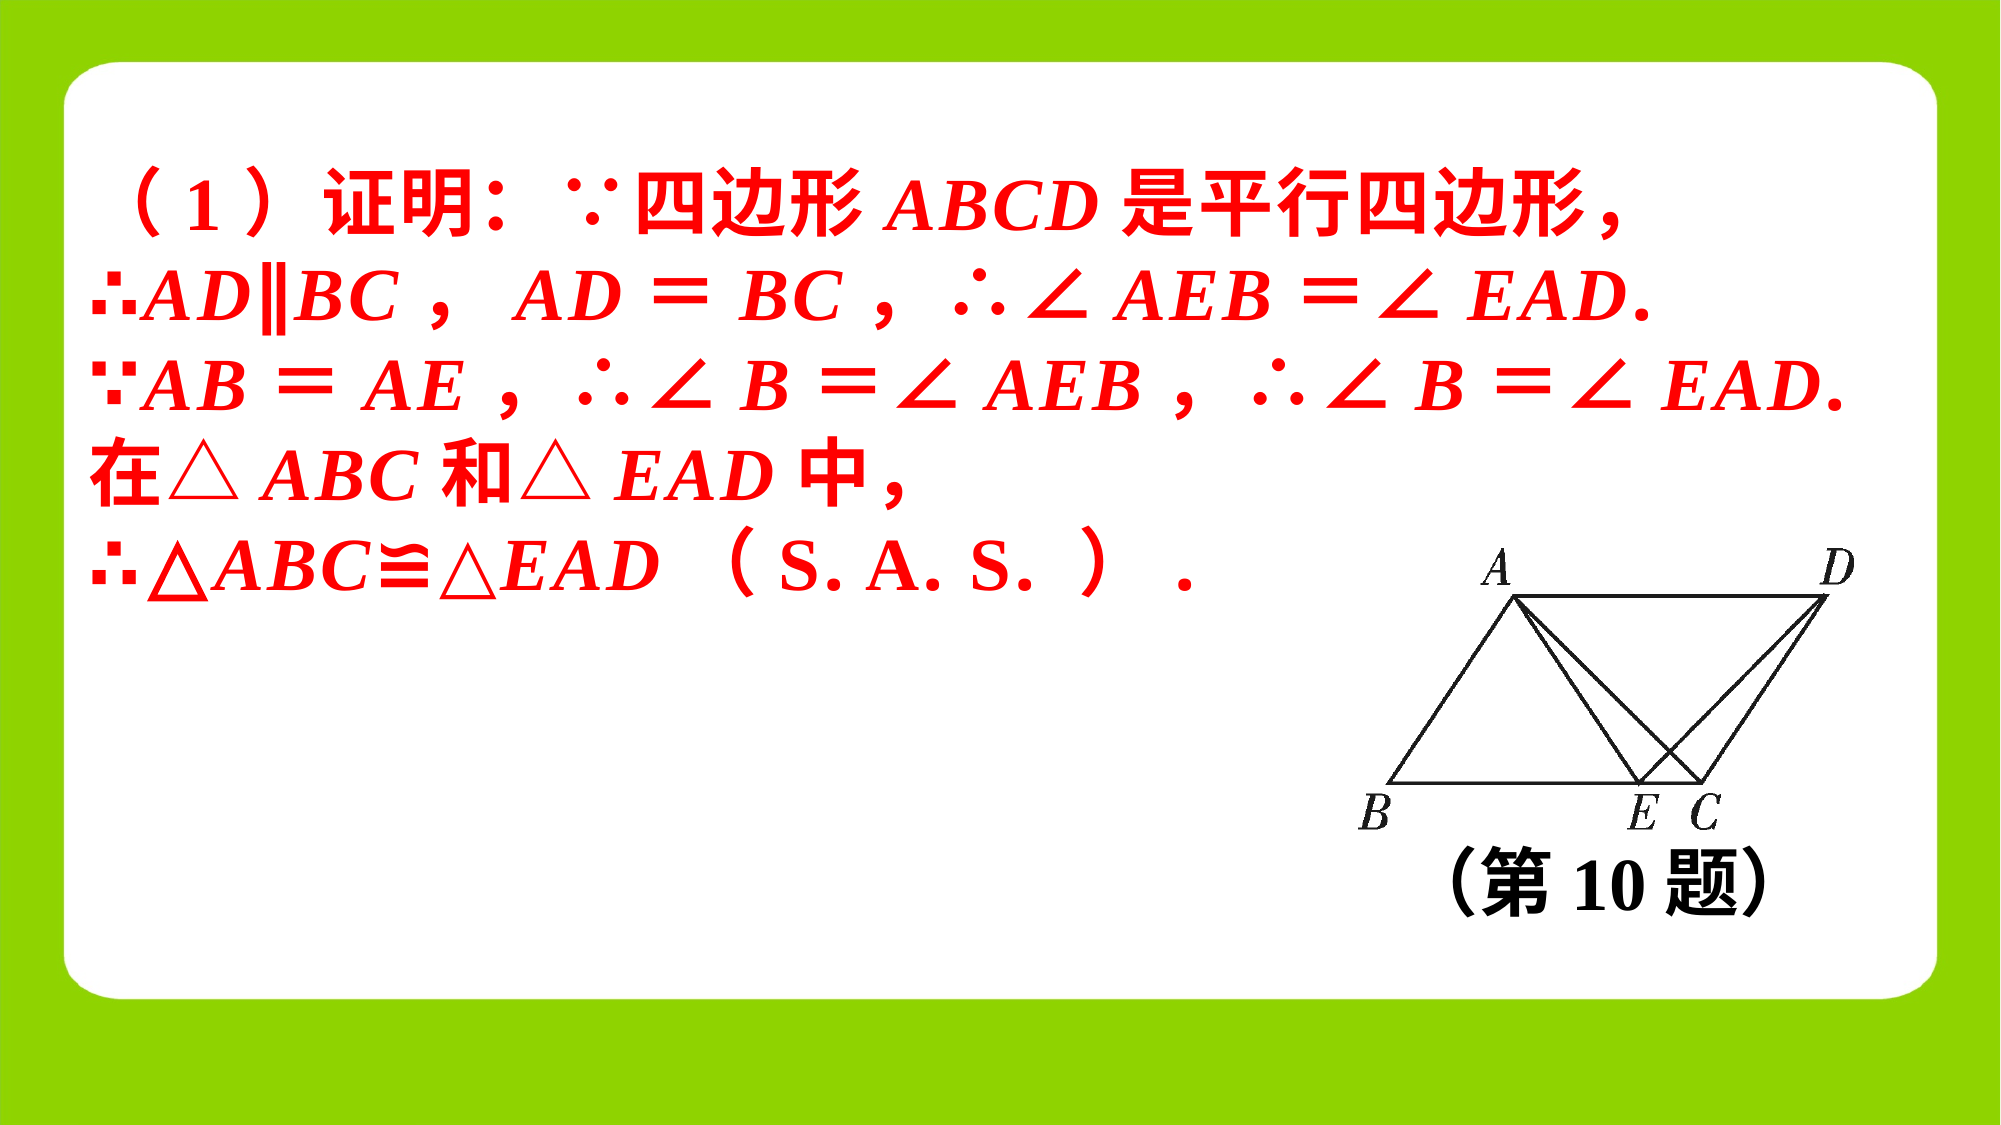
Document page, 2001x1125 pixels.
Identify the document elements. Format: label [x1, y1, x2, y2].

picture [0, 0, 2001, 1125]
text_box [1358, 548, 1854, 927]
